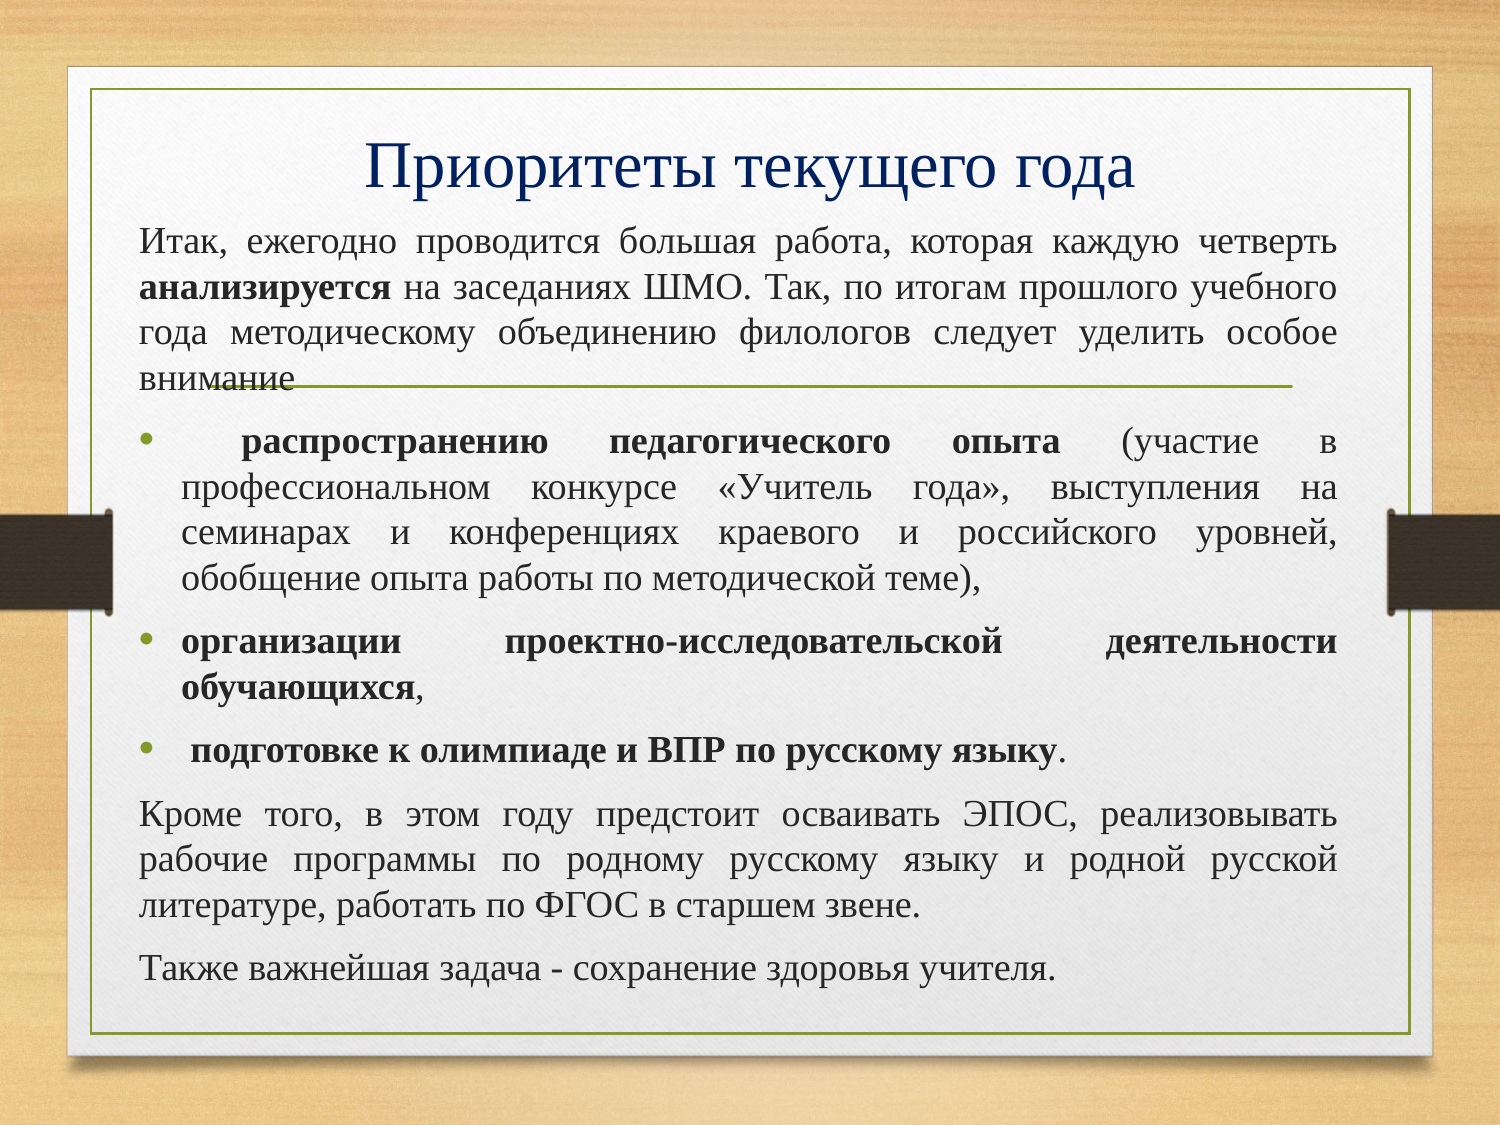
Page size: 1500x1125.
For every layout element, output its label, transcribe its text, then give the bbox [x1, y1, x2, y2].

picture [0, 0, 1500, 1125]
list Итак, ежегодно проводится большая работа, которая каждую четверть анализируется на заседаниях ШМО. Так, по итогам прошлого учебного года методическому объединению филологов следует уделить особое внимание распространению педагогического опыта (участие в профессиональном конкурсе «Учитель года», выступления на семинарах и конференциях краевого и российского уровней, обобщение опыта работы по методической теме), организации проектно-исследовательской деятельности обучающихся, подготовке к олимпиаде и ВПР по русскому языку. Кроме того, в этом году предстоит осваивать ЭПОС, реализовывать рабочие программы по родному русскому языку и родной русской литературе, работать по ФГОС в старшем звене. Также важнейшая задача - сохранение здоровья учителя. [123, 208, 1353, 1005]
title Приоритеты текущего года [193, 90, 1309, 208]
